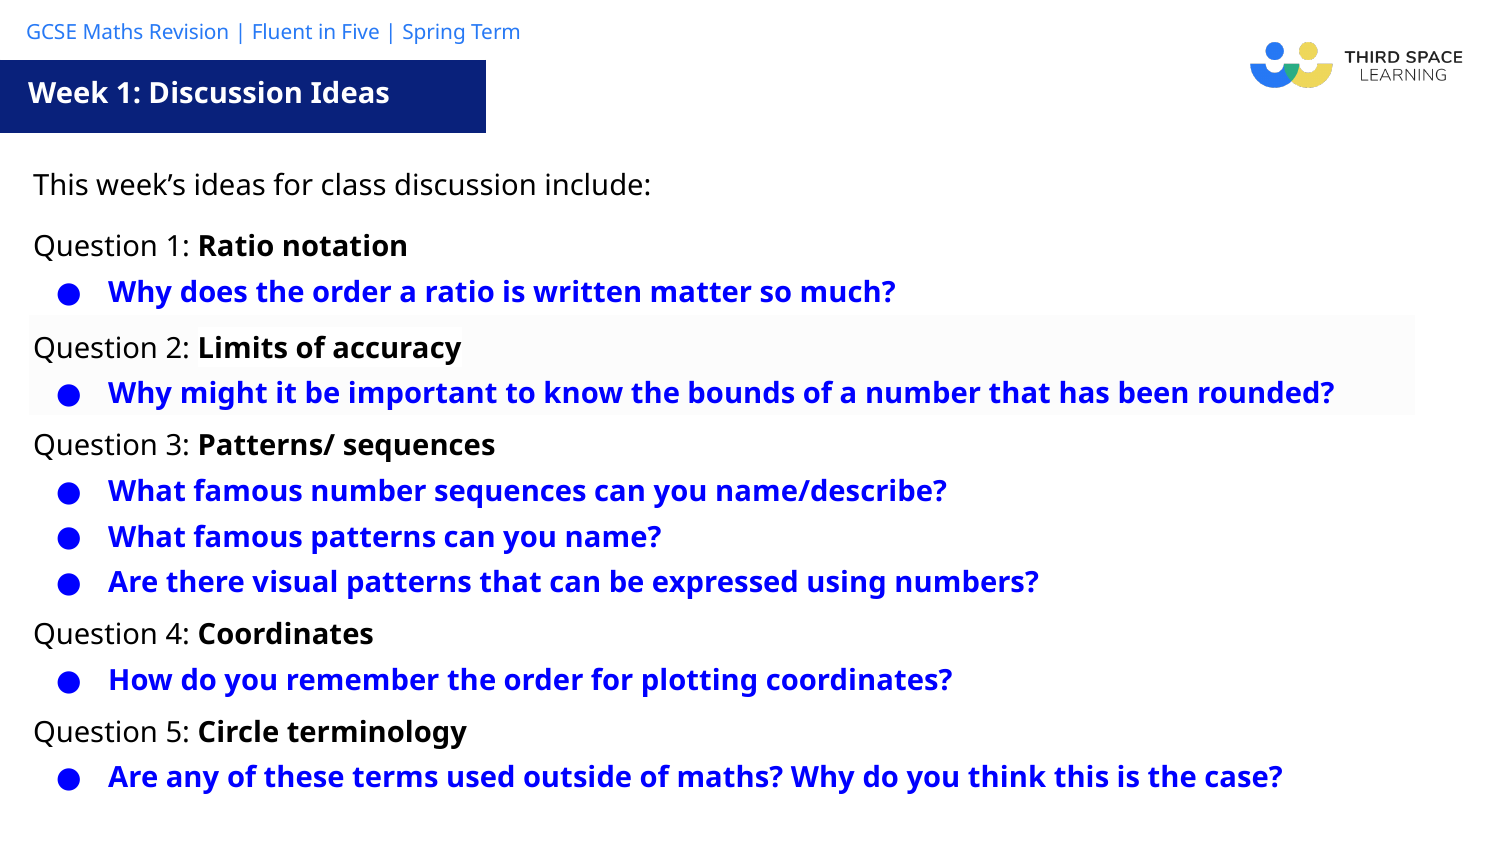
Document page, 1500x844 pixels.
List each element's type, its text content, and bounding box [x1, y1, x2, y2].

table_cell Question 3: Patterns/ sequences What famous number sequences can you name/describe? What famous patterns can you name? Are there visual patterns that can be expressed using numbers? [29, 416, 1415, 604]
table_header This week’s ideas for class discussion include: [29, 149, 1415, 206]
text_box Week 1: Discussion Ideas [13, 59, 442, 125]
table_cell Question 2: Limits of accuracy Why might it be important to know the bounds of a number that has been rounded? [29, 315, 1415, 415]
picture [1250, 33, 1465, 99]
table_cell Question 1: Ratio notation Why does the order a ratio is written matter so much? [29, 208, 1415, 313]
table_cell Question 5: Circle terminology Are any of these terms used outside of maths? Why do you think this is the case? [29, 702, 1415, 799]
table_cell Question 4: Coordinates How do you remember the order for plotting coordinates? [29, 605, 1415, 701]
